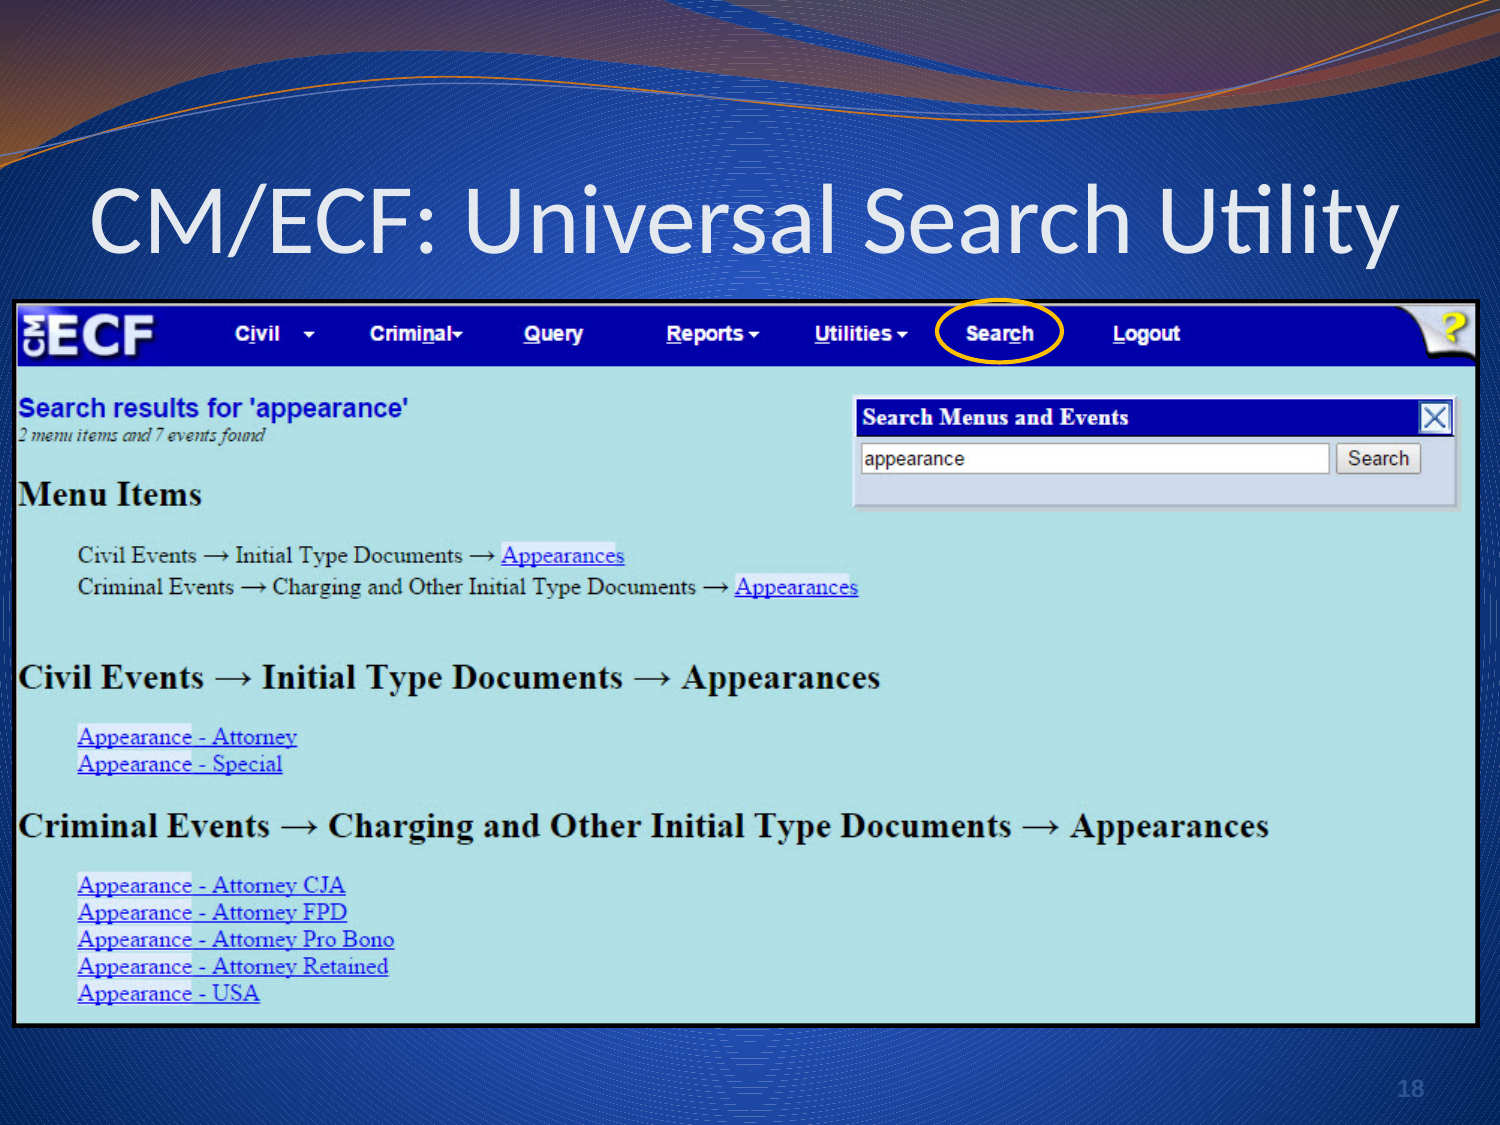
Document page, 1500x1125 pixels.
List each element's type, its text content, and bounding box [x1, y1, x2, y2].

title CM/ECF: Universal Search Utility [89, 132, 1440, 274]
picture [12, 299, 1480, 1028]
slide_number 18 [1299, 1042, 1425, 1103]
